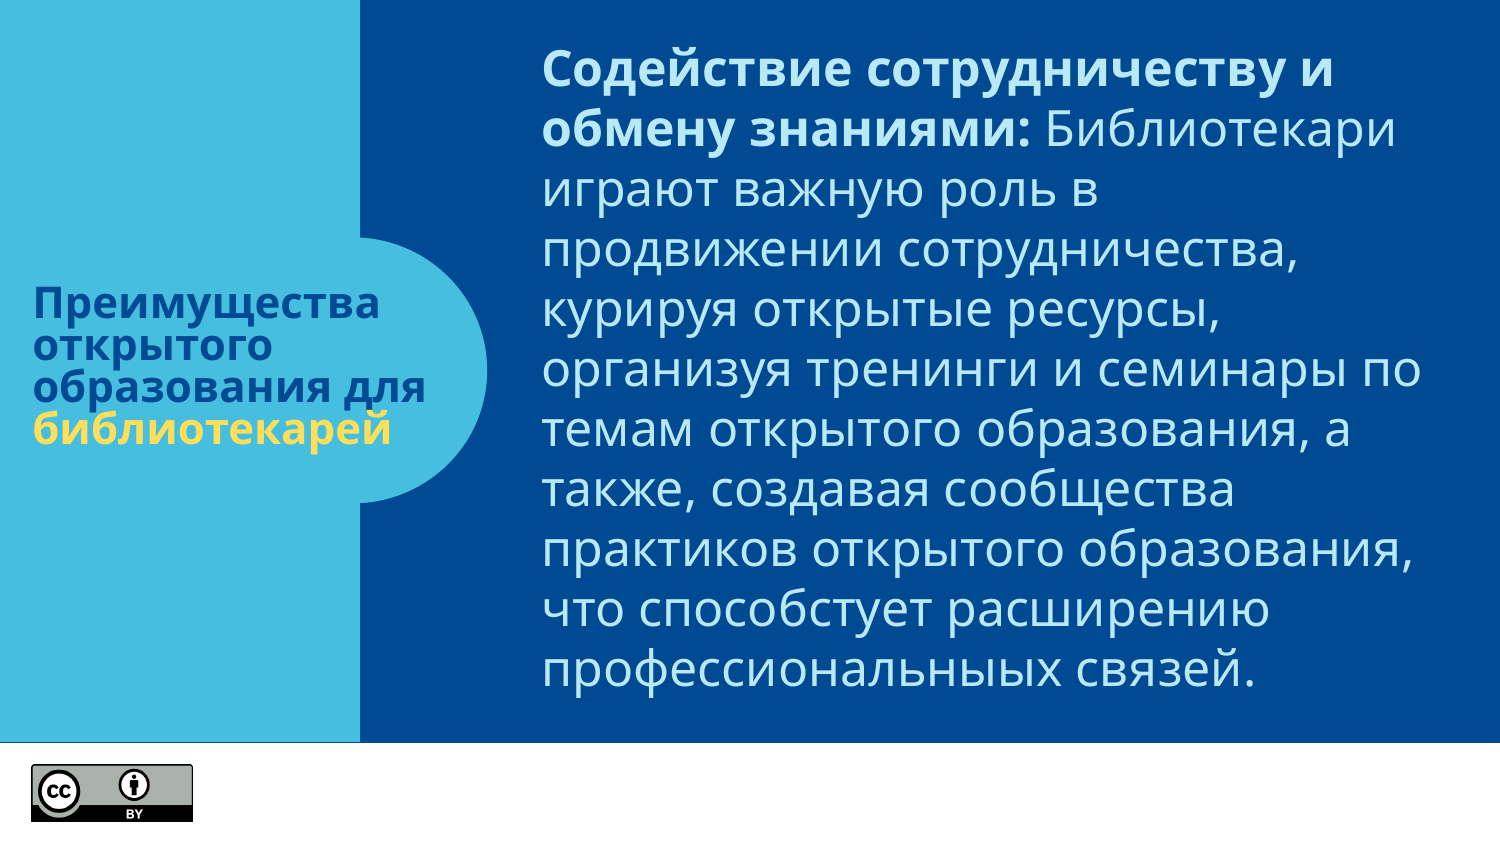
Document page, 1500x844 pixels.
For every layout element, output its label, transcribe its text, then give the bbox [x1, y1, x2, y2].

picture [31, 764, 193, 822]
text_box [264, 237, 441, 270]
text_box Преимущества открытого образования для библиотекарей [17, 270, 445, 469]
text_box [0, 750, 1500, 844]
text_box [0, 0, 361, 742]
text_box [262, 469, 443, 504]
text_box [445, 273, 488, 468]
text_box Содействие сотрудничеству и обмену знаниями: Библиотекари играют важную роль в продвижении сотрудничества, курируя открытые ресурсы, организуя тренинги и семинары по темам открытого образования, а также, создавая сообщества практиков открытого образования, что способстует расширению профессиональныых связей. [526, 21, 1441, 712]
